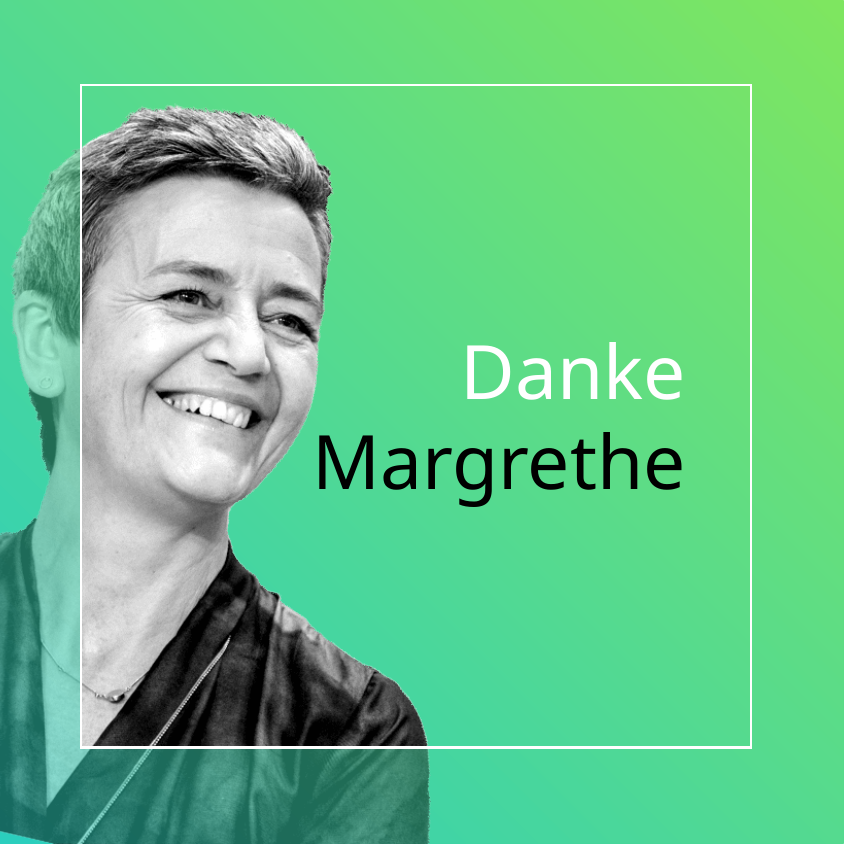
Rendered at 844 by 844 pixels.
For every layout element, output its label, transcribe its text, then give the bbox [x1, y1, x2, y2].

text_box [0, 0, 844, 844]
text_box [589, 84, 752, 749]
text_box Danke Margrethe [589, 317, 701, 513]
picture [0, 69, 589, 844]
